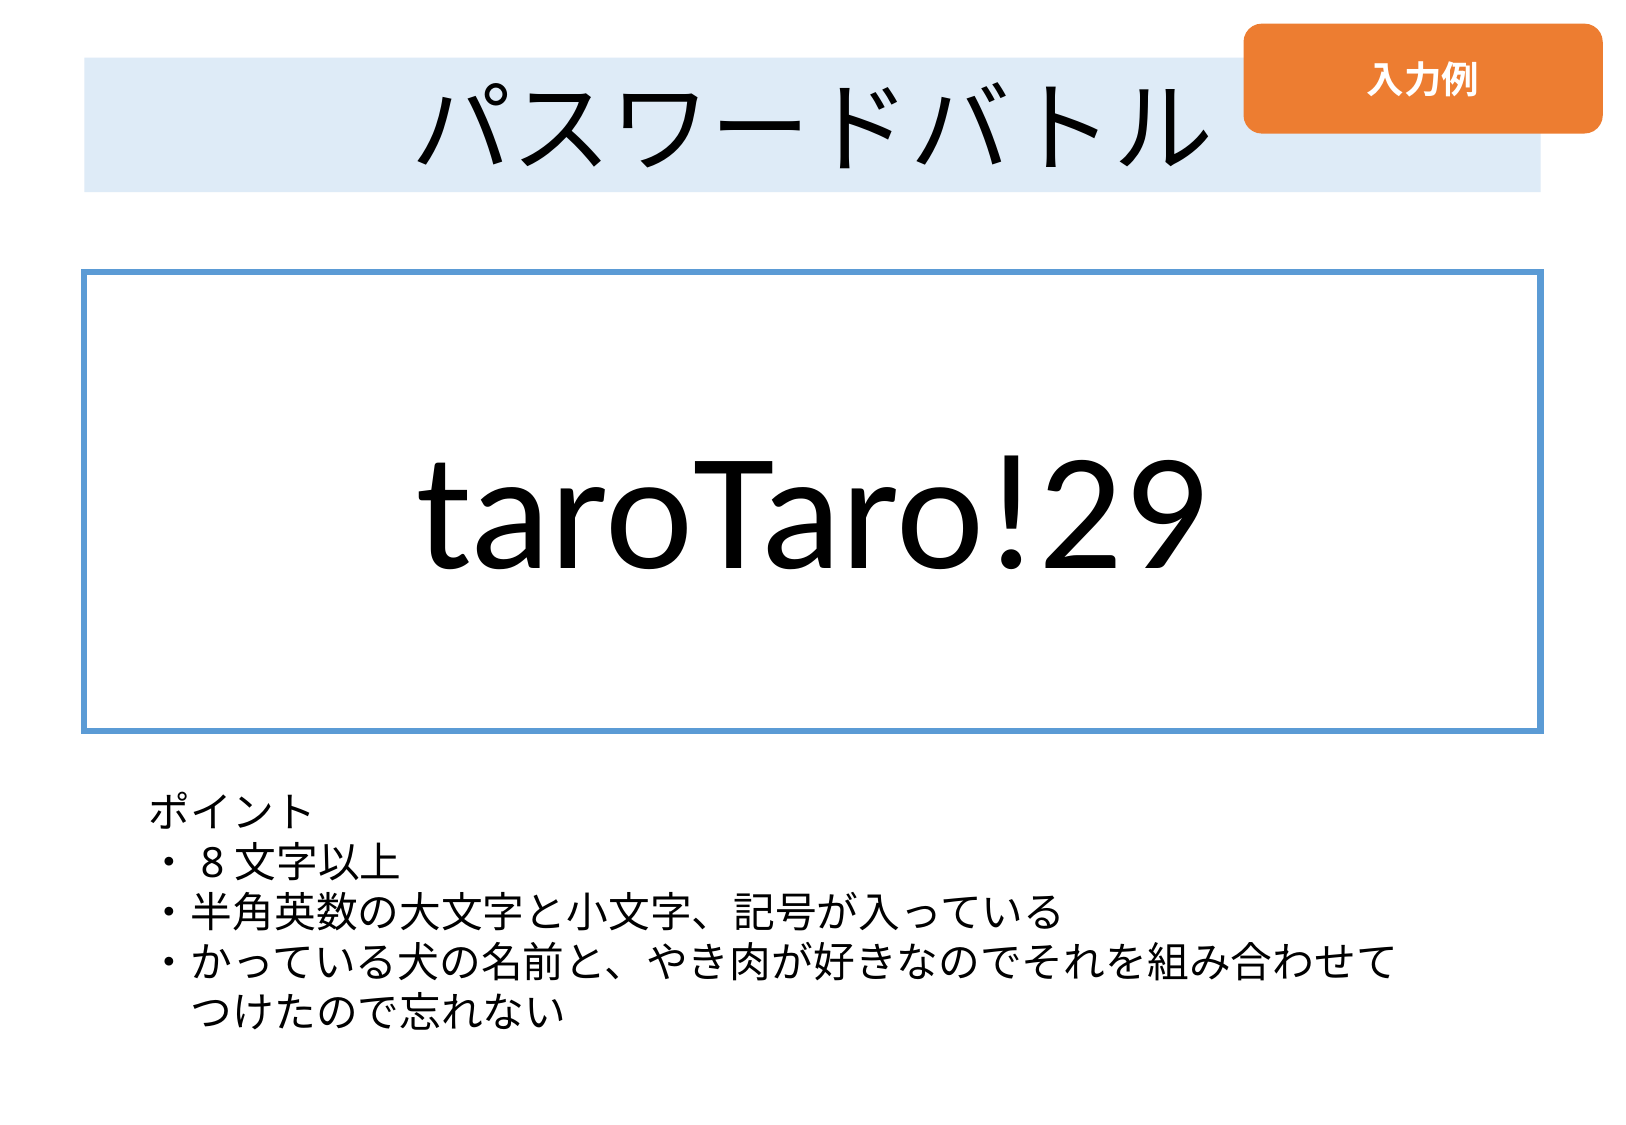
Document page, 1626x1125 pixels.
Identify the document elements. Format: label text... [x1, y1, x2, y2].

text_box ポイント ・8文字以上 ・半角英数の大文字と小文字、記号が入っている ・かっている犬の名前と、やき肉が好きなのでそれを組み合わせて つけたので忘れない [134, 778, 1478, 1044]
text_box 入力例 [1242, 22, 1604, 135]
text_box パスワードバトル [84, 57, 1541, 193]
text_box taroTaro!29 [83, 271, 1542, 732]
